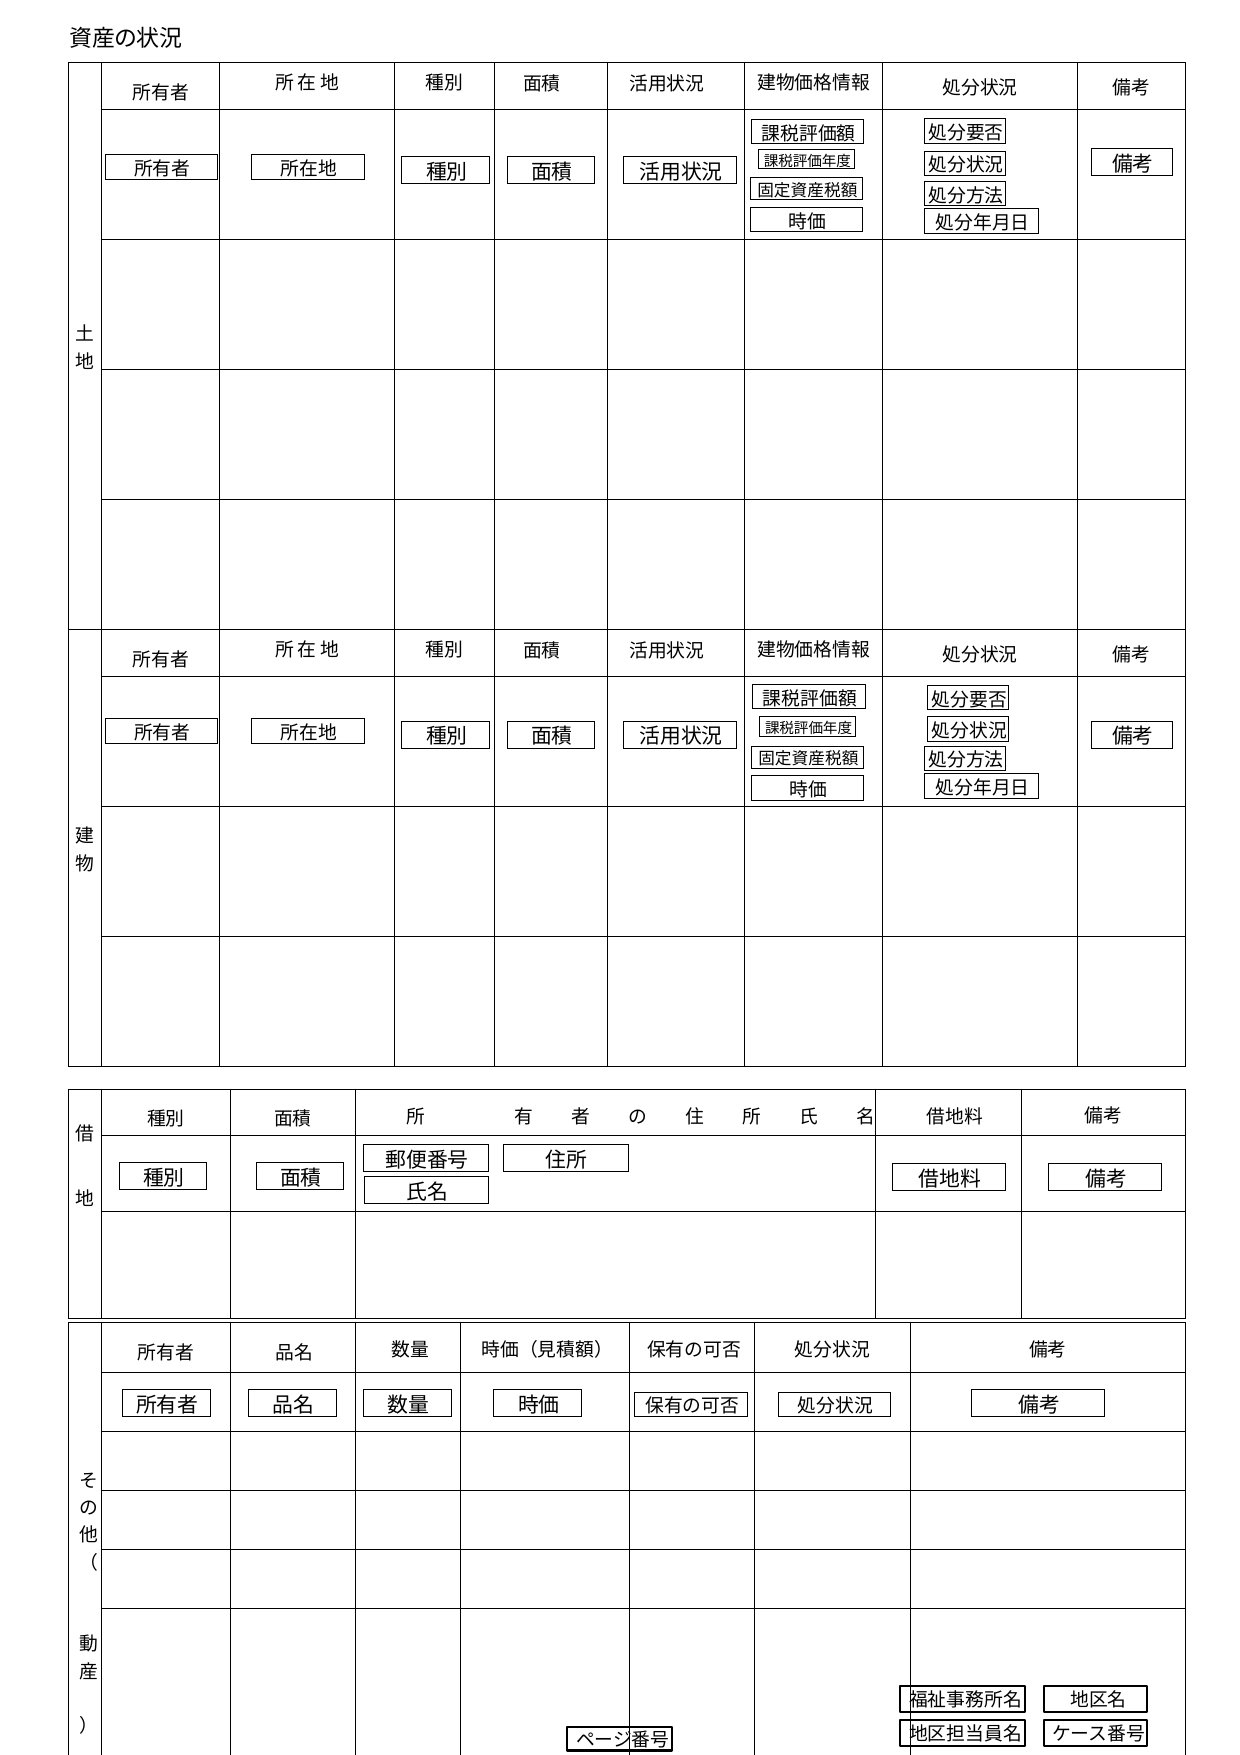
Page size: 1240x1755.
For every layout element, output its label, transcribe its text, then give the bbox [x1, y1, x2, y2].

table_header 品名 [231, 1323, 355, 1372]
table_cell [876, 1136, 1021, 1211]
table_cell [495, 500, 607, 629]
text_box 処分年月日 [924, 773, 1039, 799]
table_cell [231, 1550, 355, 1608]
table_cell [461, 1373, 629, 1431]
table_cell 処分状況 [883, 630, 1077, 676]
table_header 所在地 [220, 63, 394, 109]
table_cell [356, 1609, 460, 1755]
table_header 種別 [395, 63, 494, 109]
text_box 保有の可否 [634, 1392, 748, 1417]
text_box 備考 [1091, 148, 1173, 176]
table_cell [102, 937, 219, 1066]
text_box 住所 [503, 1144, 629, 1172]
text_box 処分状況 [924, 151, 1006, 176]
table_cell [755, 1609, 910, 1755]
table_cell [630, 1432, 754, 1490]
text_box 品名 [248, 1389, 337, 1417]
table_header 建物価格情報 [745, 63, 882, 109]
table_cell [608, 807, 744, 936]
text_box 処分状況 [927, 716, 1009, 742]
text_box 時価 [750, 207, 863, 232]
text_box 備考 [971, 1389, 1105, 1417]
table_cell [461, 1491, 629, 1549]
table_cell [231, 1136, 355, 1211]
table_cell 面積 [495, 630, 607, 676]
text_box 種別 [401, 156, 490, 184]
text_box 種別 [119, 1162, 207, 1190]
table_cell 建物 [69, 630, 101, 1066]
text_box 時価 [751, 775, 864, 801]
text_box 処分方法 [924, 746, 1006, 771]
table_header 所有者 [102, 1323, 230, 1372]
table_header 種別 [102, 1090, 230, 1135]
table_cell [102, 1609, 230, 1755]
table_cell [911, 1432, 1185, 1490]
table_cell [220, 937, 394, 1066]
table_cell [608, 110, 744, 239]
table_header 時価（見積額） [461, 1323, 629, 1372]
table_cell [630, 1609, 754, 1755]
table_cell [395, 500, 494, 629]
text_box 処分要否 [927, 685, 1009, 710]
table_cell [220, 677, 394, 806]
text_box 地区担当員名 [898, 1718, 1027, 1748]
table_cell [1078, 370, 1185, 499]
table_cell [356, 1432, 460, 1490]
table_cell [102, 370, 219, 499]
text_box 処分要否 [924, 118, 1006, 144]
table_cell [1022, 1136, 1185, 1211]
table_cell [630, 1373, 754, 1431]
table_cell [356, 1550, 460, 1608]
text_box 福祉事務所名 [898, 1684, 1027, 1714]
table_header 土地 [69, 63, 101, 629]
table_cell [495, 937, 607, 1066]
text_box 課税評価額 [752, 684, 866, 709]
table_cell [608, 937, 744, 1066]
table_cell [461, 1432, 629, 1490]
table_cell [1078, 500, 1185, 629]
table_header 備考 [1022, 1090, 1185, 1135]
table_header 処分状況 [883, 63, 1077, 109]
text_box 地区名 [1042, 1684, 1149, 1714]
table_cell 所有者 [102, 630, 219, 676]
table_cell [745, 110, 882, 239]
table_header その他（ 動産 ） [69, 1323, 101, 1755]
table_cell [102, 110, 219, 239]
table_cell [883, 240, 1077, 369]
text_box 処分状況 [778, 1392, 891, 1417]
table_cell [395, 370, 494, 499]
table_cell [495, 240, 607, 369]
table_cell [883, 370, 1077, 499]
text_box 時価 [493, 1389, 582, 1417]
table_header 所有者 [102, 63, 219, 109]
table_cell [755, 1491, 910, 1549]
table_header 借地料 [876, 1090, 1021, 1135]
table_cell [495, 807, 607, 936]
table_cell [102, 677, 219, 806]
text_box 固定資産税額 [751, 746, 864, 769]
table_cell [356, 1491, 460, 1549]
table_header 数量 [356, 1323, 460, 1372]
text_box 郵便番号 [363, 1144, 489, 1172]
table_cell [220, 240, 394, 369]
table_cell [495, 110, 607, 239]
table_header 備考 [1078, 63, 1185, 109]
table_cell [395, 807, 494, 936]
table_cell [883, 937, 1077, 1066]
table_header 活用状況 [608, 63, 744, 109]
table_cell [745, 240, 882, 369]
table_cell [1078, 807, 1185, 936]
table_cell [745, 937, 882, 1066]
table_cell [102, 1136, 230, 1211]
table_cell [883, 677, 1077, 806]
text_box 処分年月日 [924, 208, 1039, 234]
text_box 処分方法 [924, 181, 1006, 206]
table_cell [745, 500, 882, 629]
table_cell [356, 1373, 460, 1431]
table_cell [608, 370, 744, 499]
text_box 所在地 [251, 718, 365, 744]
table_header 借 地 [69, 1090, 101, 1318]
table_cell [220, 370, 394, 499]
table_cell [1078, 110, 1185, 239]
table_cell [630, 1550, 754, 1608]
text_box 備考 [1091, 721, 1173, 749]
table_cell [745, 807, 882, 936]
table_cell [461, 1550, 629, 1608]
text_box 備考 [1048, 1163, 1162, 1191]
table_cell 活用状況 [608, 630, 744, 676]
text_box 課税評価年度 [758, 149, 855, 169]
table_cell [883, 807, 1077, 936]
table_cell [608, 240, 744, 369]
table_cell [911, 1609, 1185, 1755]
table_cell [883, 110, 1077, 239]
table_cell [102, 1212, 230, 1318]
text_box ケース番号 [1042, 1718, 1149, 1748]
table_cell [395, 937, 494, 1066]
table_cell [1022, 1212, 1185, 1318]
table_cell [395, 677, 494, 806]
table_header 所 有 者 の 住 所 氏 名 [356, 1090, 875, 1135]
table_cell [1078, 937, 1185, 1066]
table_cell [102, 1491, 230, 1549]
text_box 氏名 [364, 1176, 489, 1204]
table_cell [745, 677, 882, 806]
table_header 面積 [231, 1090, 355, 1135]
table_cell [231, 1373, 355, 1431]
table_cell [911, 1373, 1185, 1431]
table_cell [755, 1432, 910, 1490]
text_box 数量 [363, 1389, 452, 1417]
table_cell [356, 1136, 875, 1211]
table_cell [876, 1212, 1021, 1318]
table_cell [911, 1491, 1185, 1549]
text_box 固定資産税額 [750, 177, 863, 200]
text_box 活用状況 [623, 156, 737, 184]
table_cell 備考 [1078, 630, 1185, 676]
text_box 面積 [507, 156, 595, 184]
table_cell [220, 110, 394, 239]
text_box 借地料 [892, 1163, 1006, 1191]
table_cell [630, 1491, 754, 1549]
table_cell [495, 677, 607, 806]
table_cell [755, 1550, 910, 1608]
table_cell [102, 240, 219, 369]
table_cell [911, 1550, 1185, 1608]
text_box 所有者 [122, 1389, 211, 1417]
table_cell [745, 370, 882, 499]
text_box 資産の状況 [67, 21, 258, 52]
table_cell [220, 500, 394, 629]
table_header 処分状況 [755, 1323, 910, 1372]
table_cell [231, 1491, 355, 1549]
text_box 面積 [507, 721, 595, 749]
table_cell [395, 110, 494, 239]
table_cell 建物価格情報 [745, 630, 882, 676]
table_header 面積 [495, 63, 607, 109]
table_cell [231, 1432, 355, 1490]
table_cell [608, 677, 744, 806]
text_box ページ番号 [565, 1725, 674, 1753]
text_box 面積 [256, 1162, 344, 1190]
text_box 所有者 [105, 718, 218, 744]
table_cell [231, 1212, 355, 1318]
table_cell [395, 240, 494, 369]
table_cell [102, 500, 219, 629]
table_cell 所在地 [220, 630, 394, 676]
table_cell 種別 [395, 630, 494, 676]
table_header 備考 [911, 1323, 1185, 1372]
table_cell [231, 1609, 355, 1755]
table_cell [356, 1212, 875, 1318]
table_cell [102, 807, 219, 936]
table_cell [220, 807, 394, 936]
text_box 活用状況 [623, 721, 737, 749]
text_box 種別 [401, 721, 490, 749]
table_cell [102, 1432, 230, 1490]
table_cell [495, 370, 607, 499]
table_cell [883, 500, 1077, 629]
table_cell [102, 1373, 230, 1431]
table_cell [102, 1550, 230, 1608]
table_cell [755, 1373, 910, 1431]
table_cell [1078, 240, 1185, 369]
text_box 課税評価額 [751, 119, 864, 144]
table_cell [608, 500, 744, 629]
table_cell [461, 1609, 629, 1755]
text_box 所有者 [105, 154, 218, 180]
text_box 課税評価年度 [759, 716, 856, 737]
text_box 所在地 [251, 154, 365, 180]
table_cell [1078, 677, 1185, 806]
table_header 保有の可否 [630, 1323, 754, 1372]
